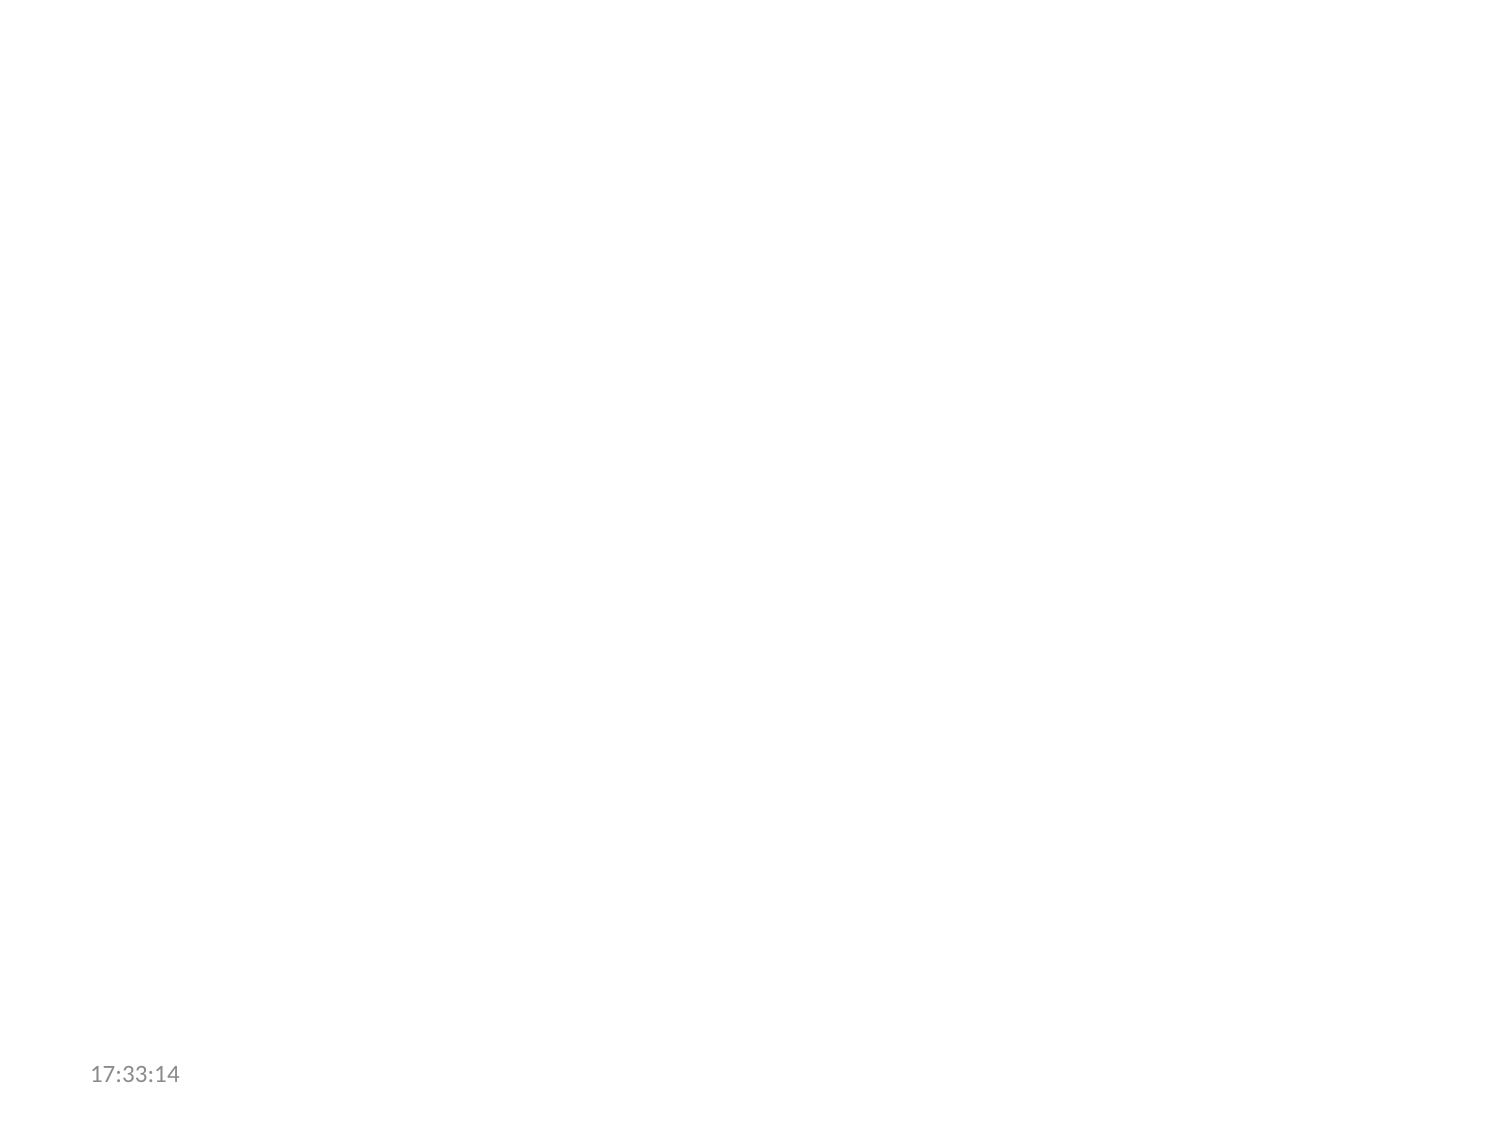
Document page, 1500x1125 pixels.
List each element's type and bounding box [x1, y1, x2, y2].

slide_number [75, 1042, 425, 1103]
